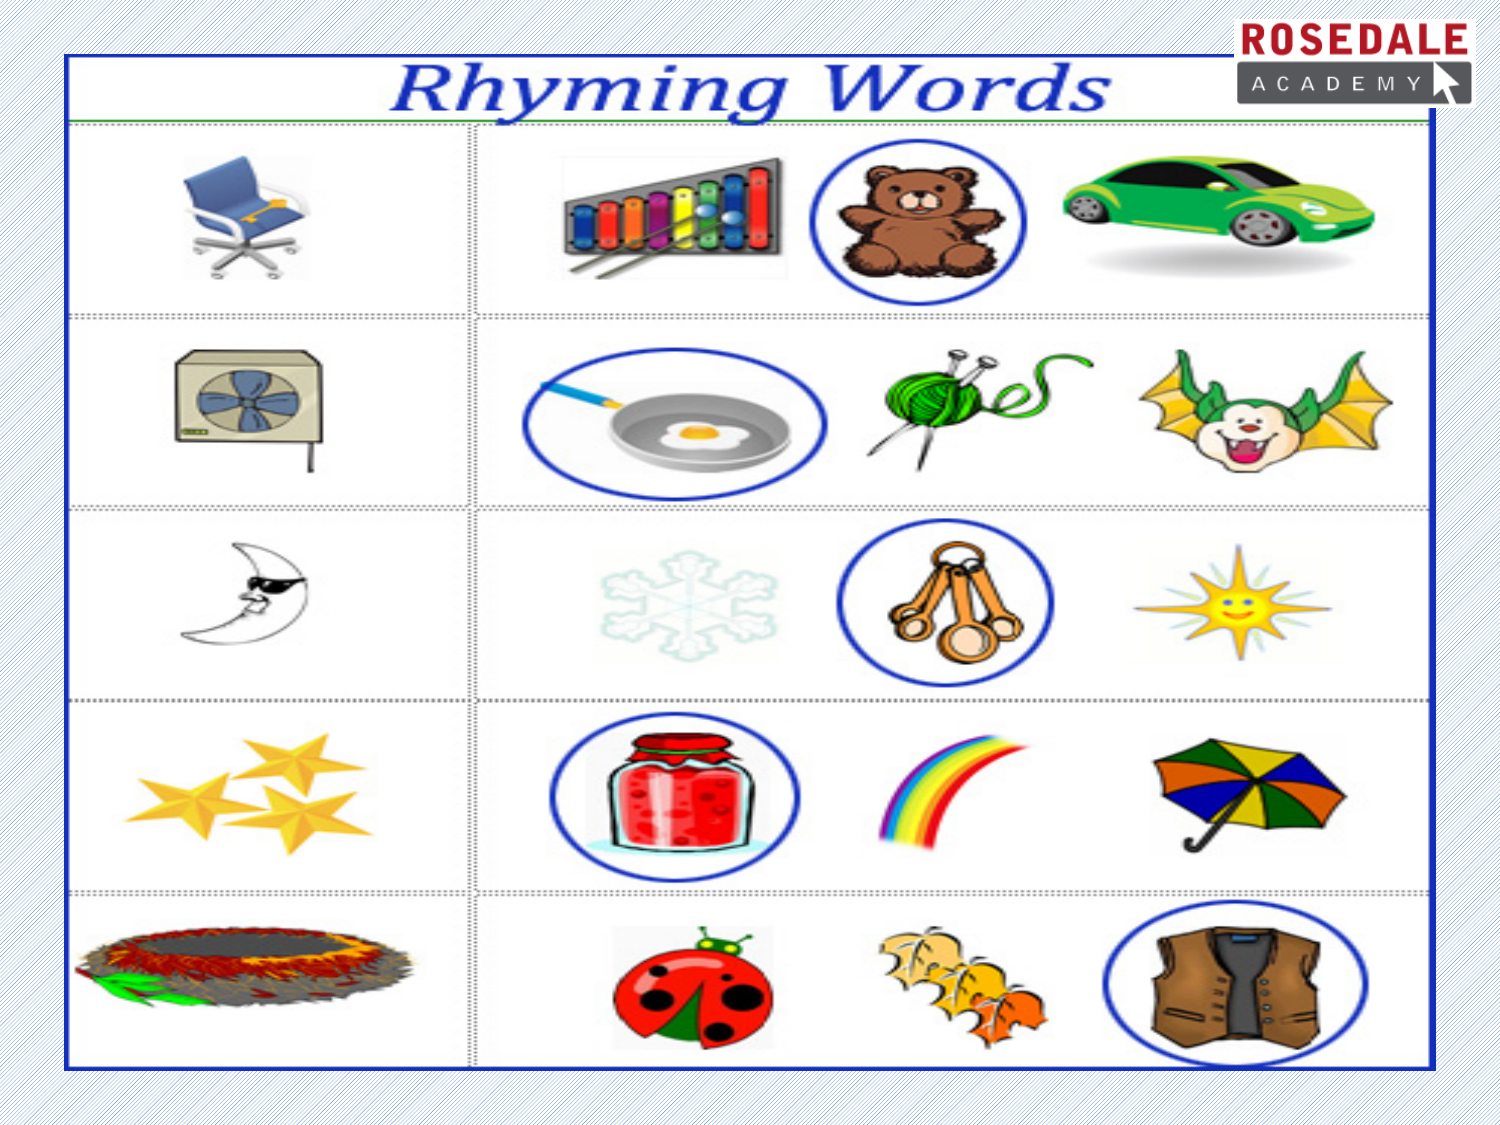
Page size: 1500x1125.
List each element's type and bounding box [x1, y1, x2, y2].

list [64, 54, 1436, 1071]
picture [1234, 18, 1476, 109]
